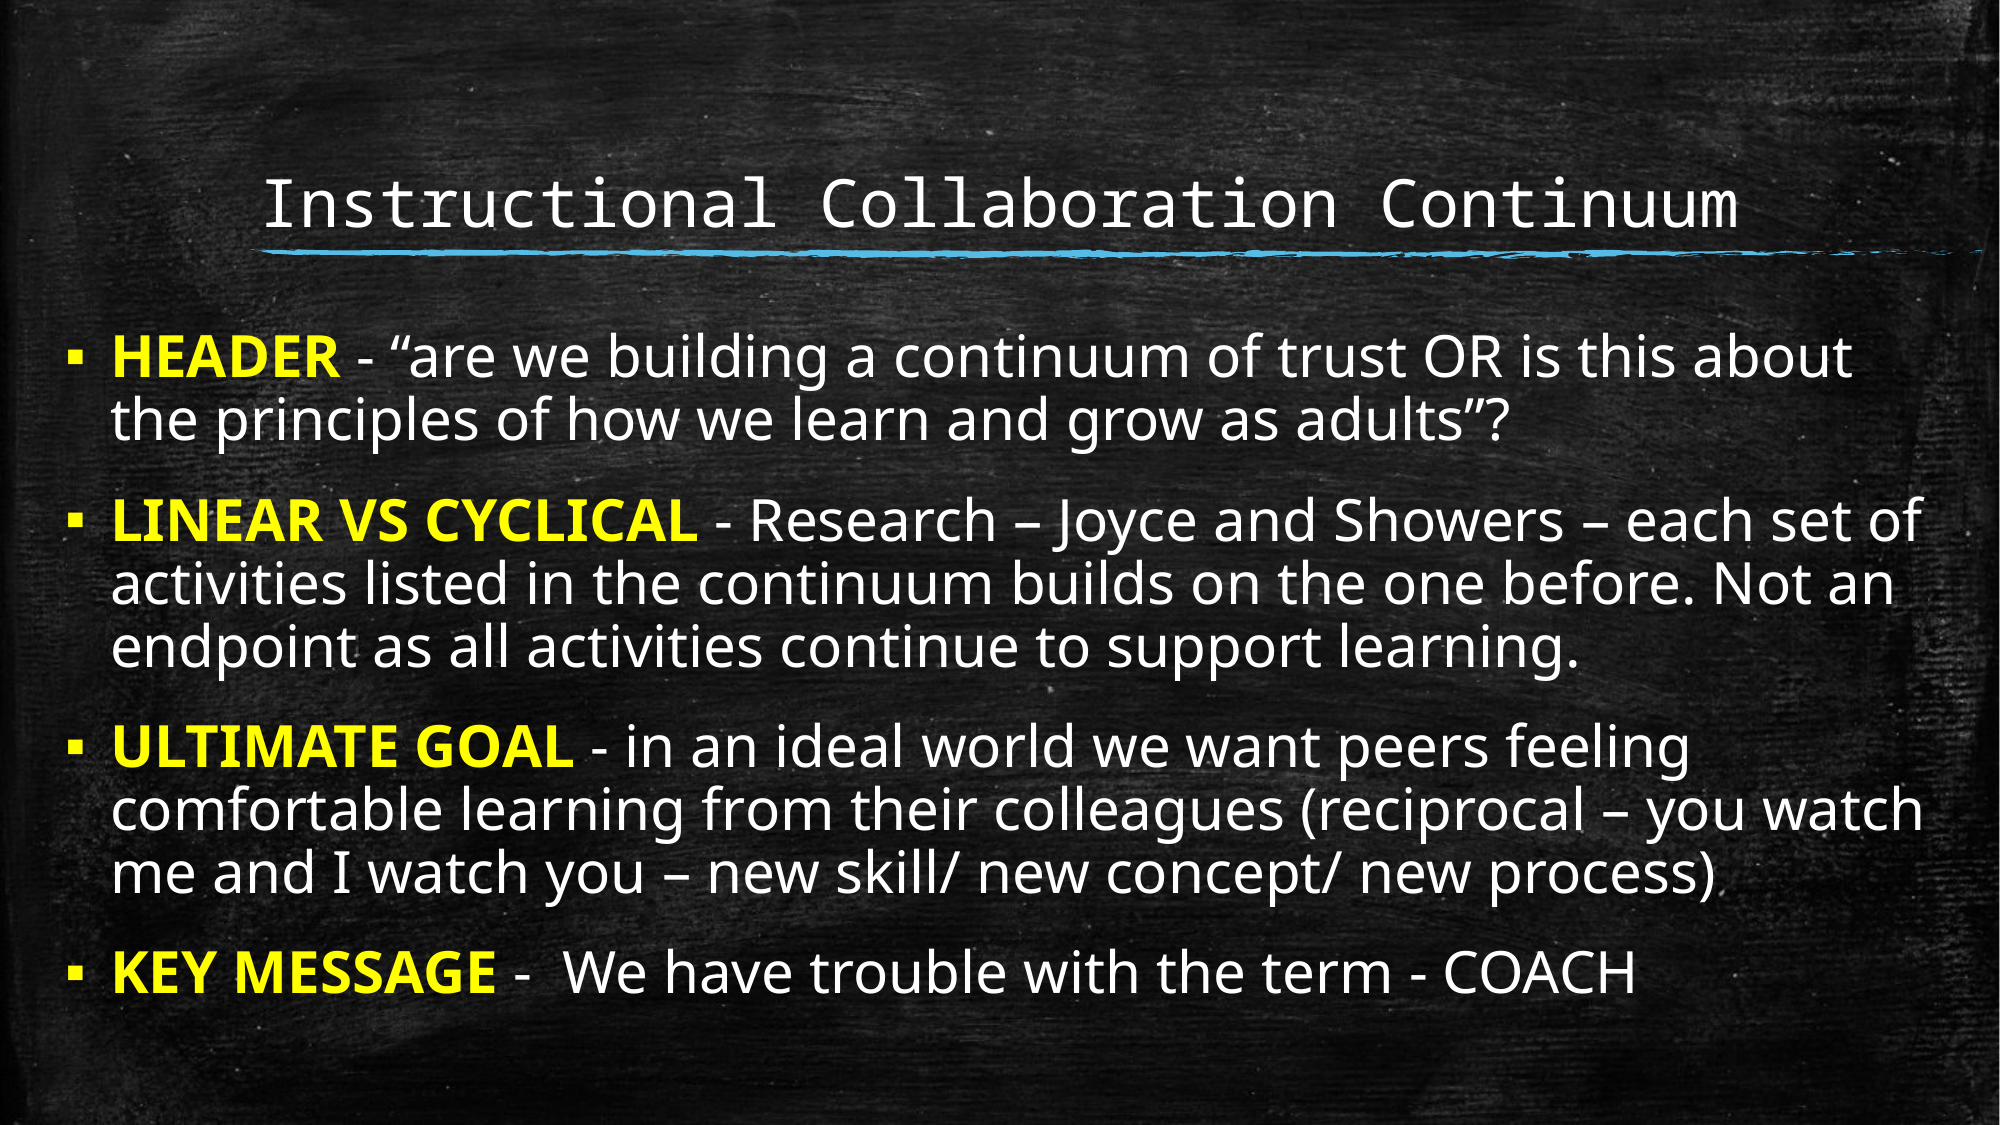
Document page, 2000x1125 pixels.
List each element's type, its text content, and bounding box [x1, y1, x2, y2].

title Instructional Collaboration Continuum [99, 45, 1900, 212]
list HEADER - “are we building a continuum of trust OR is this about the principles of how we learn and grow as adults”? LINEAR VS CYCLICAL - Research – Joyce and Showers – each set of activities listed in the continuum builds on the one before. Not an endpoint as all activities continue to support learning. ULTIMATE GOAL - in an ideal world we want peers feeling comfortable learning from their colleagues (reciprocal – you watch me and I watch you – new skill/ new concept/ new process) KEY MESSAGE - We have trouble with the term - COACH [49, 212, 1967, 1088]
